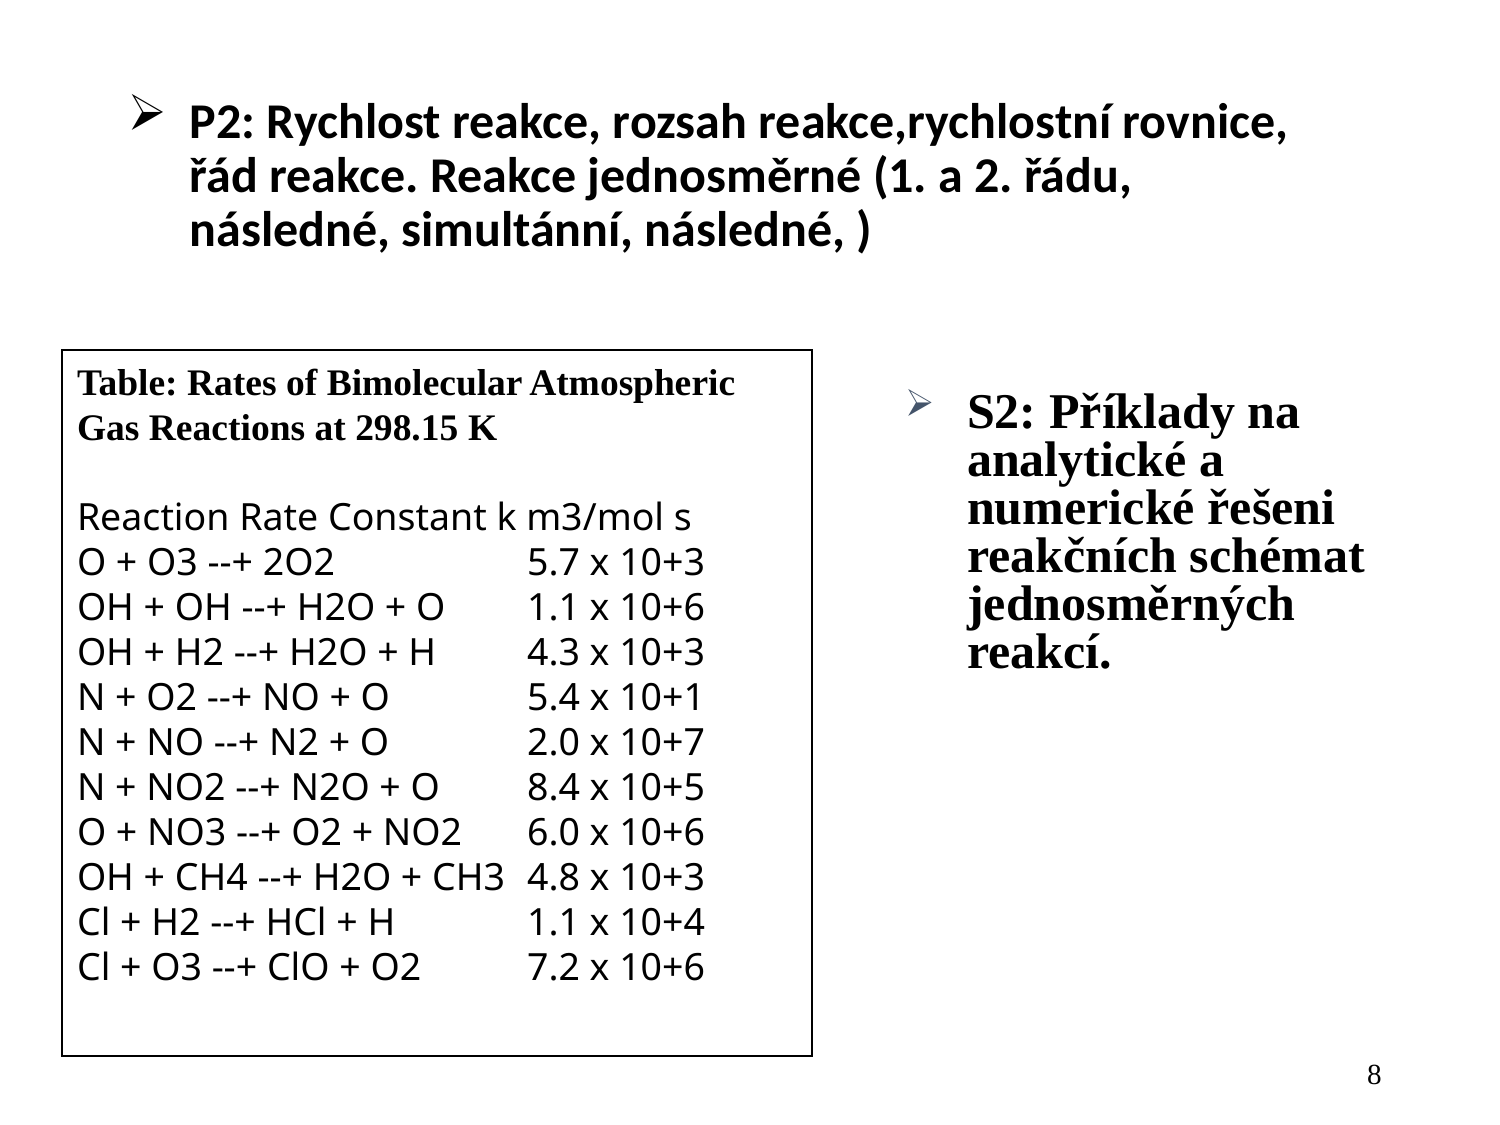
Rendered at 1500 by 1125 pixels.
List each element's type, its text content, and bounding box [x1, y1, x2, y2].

slide_number 8 [1059, 1042, 1397, 1103]
text_box S2: Příklady na analytické a numerické řešeni reakčních schémat jednosměrných reakcí. [874, 312, 1463, 950]
list P2: Rychlost reakce, rozsah reakce,rychlostní rovnice, řád reakce. Reakce jednosměrné (1. a 2. řádu, následné, simultánní, následné, ) [112, 87, 1350, 288]
text_box Table: Rates of Bimolecular Atmospheric Gas Reactions at 298.15 K Reaction Rate Constant k m3/mol s O + O3 --+ 2O2 5.7 x 10+3 OH + OH --+ H2O + O 1.1 x 10+6 OH + H2 --+ H2O + H 4.3 x 10+3 N + O2 --+ NO + O 5.4 x 10+1 N + NO --+ N2 + O 2.0 x 10+7 N + NO2 --+ N2O + O 8.4 x 10+5 O + NO3 --+ O2 + NO2 6.0 x 10+6 OH + CH4 --+ H2O + CH3 4.8 x 10+3 Cl + H2 --+ HCl + H 1.1 x 10+4 Cl + O3 --+ ClO + O2 7.2 x 10+6 [62, 350, 813, 1057]
